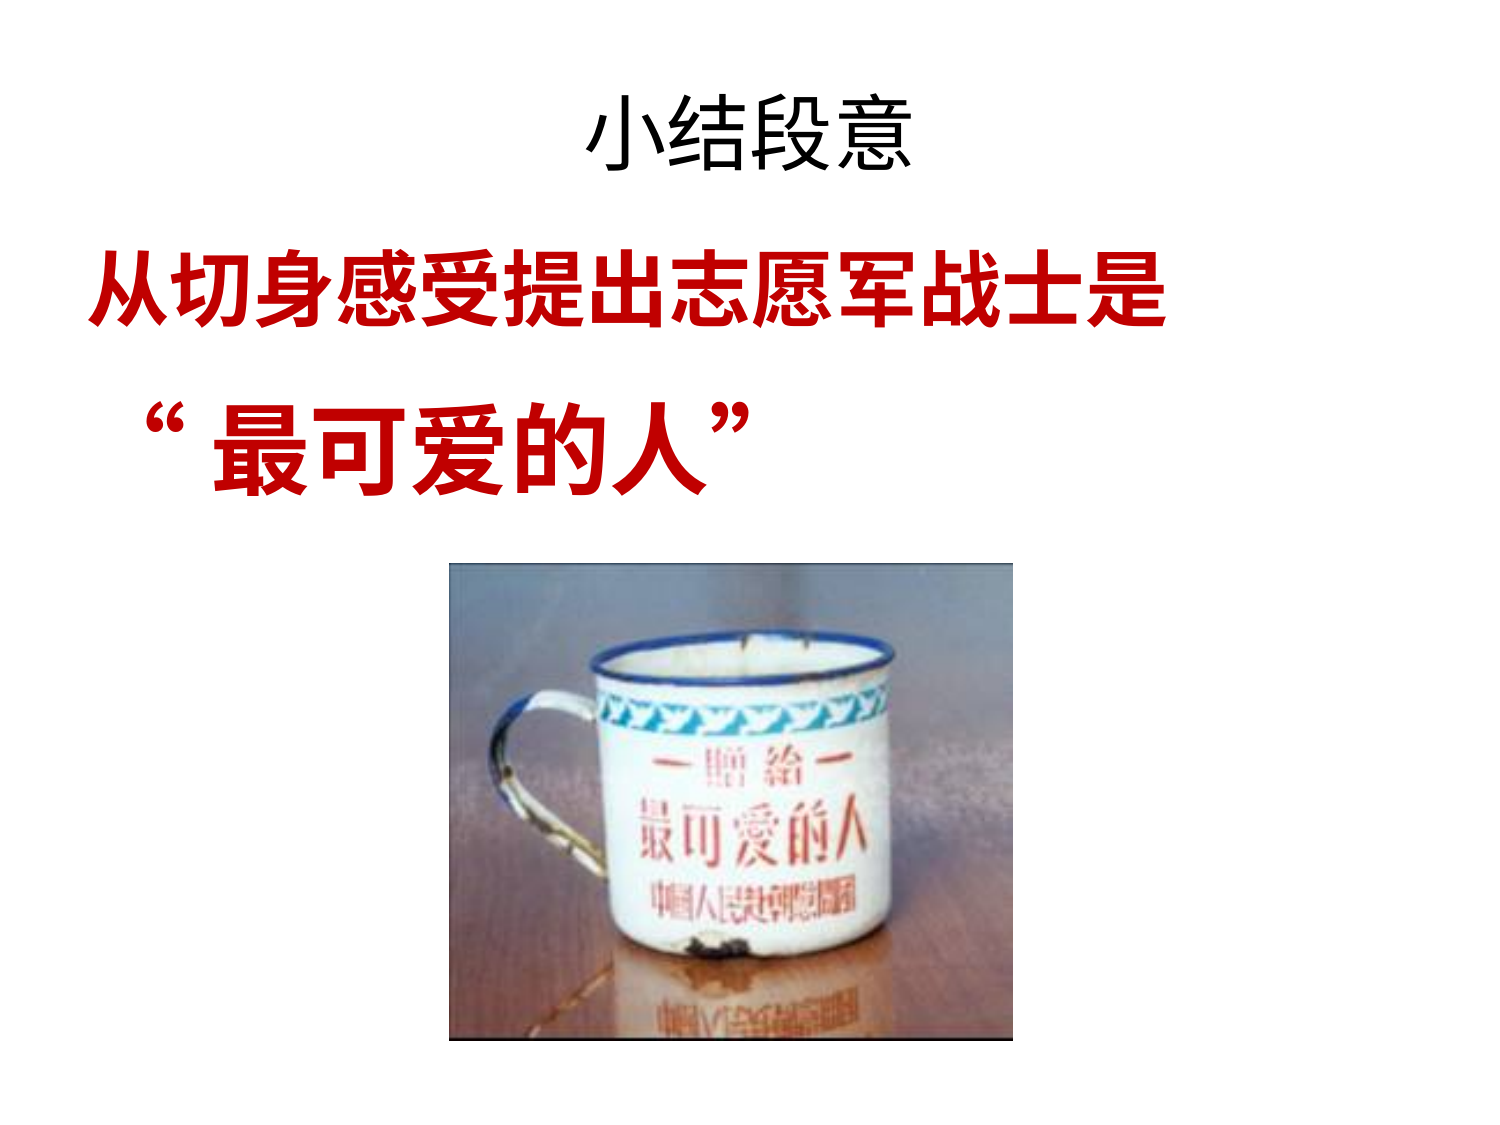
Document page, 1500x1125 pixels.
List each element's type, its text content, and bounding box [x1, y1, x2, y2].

title 小结段意 [112, 37, 1388, 226]
text_box 从切身感受提出志愿军战士是 “最可爱的人” [71, 229, 1429, 515]
picture [449, 563, 1013, 1042]
